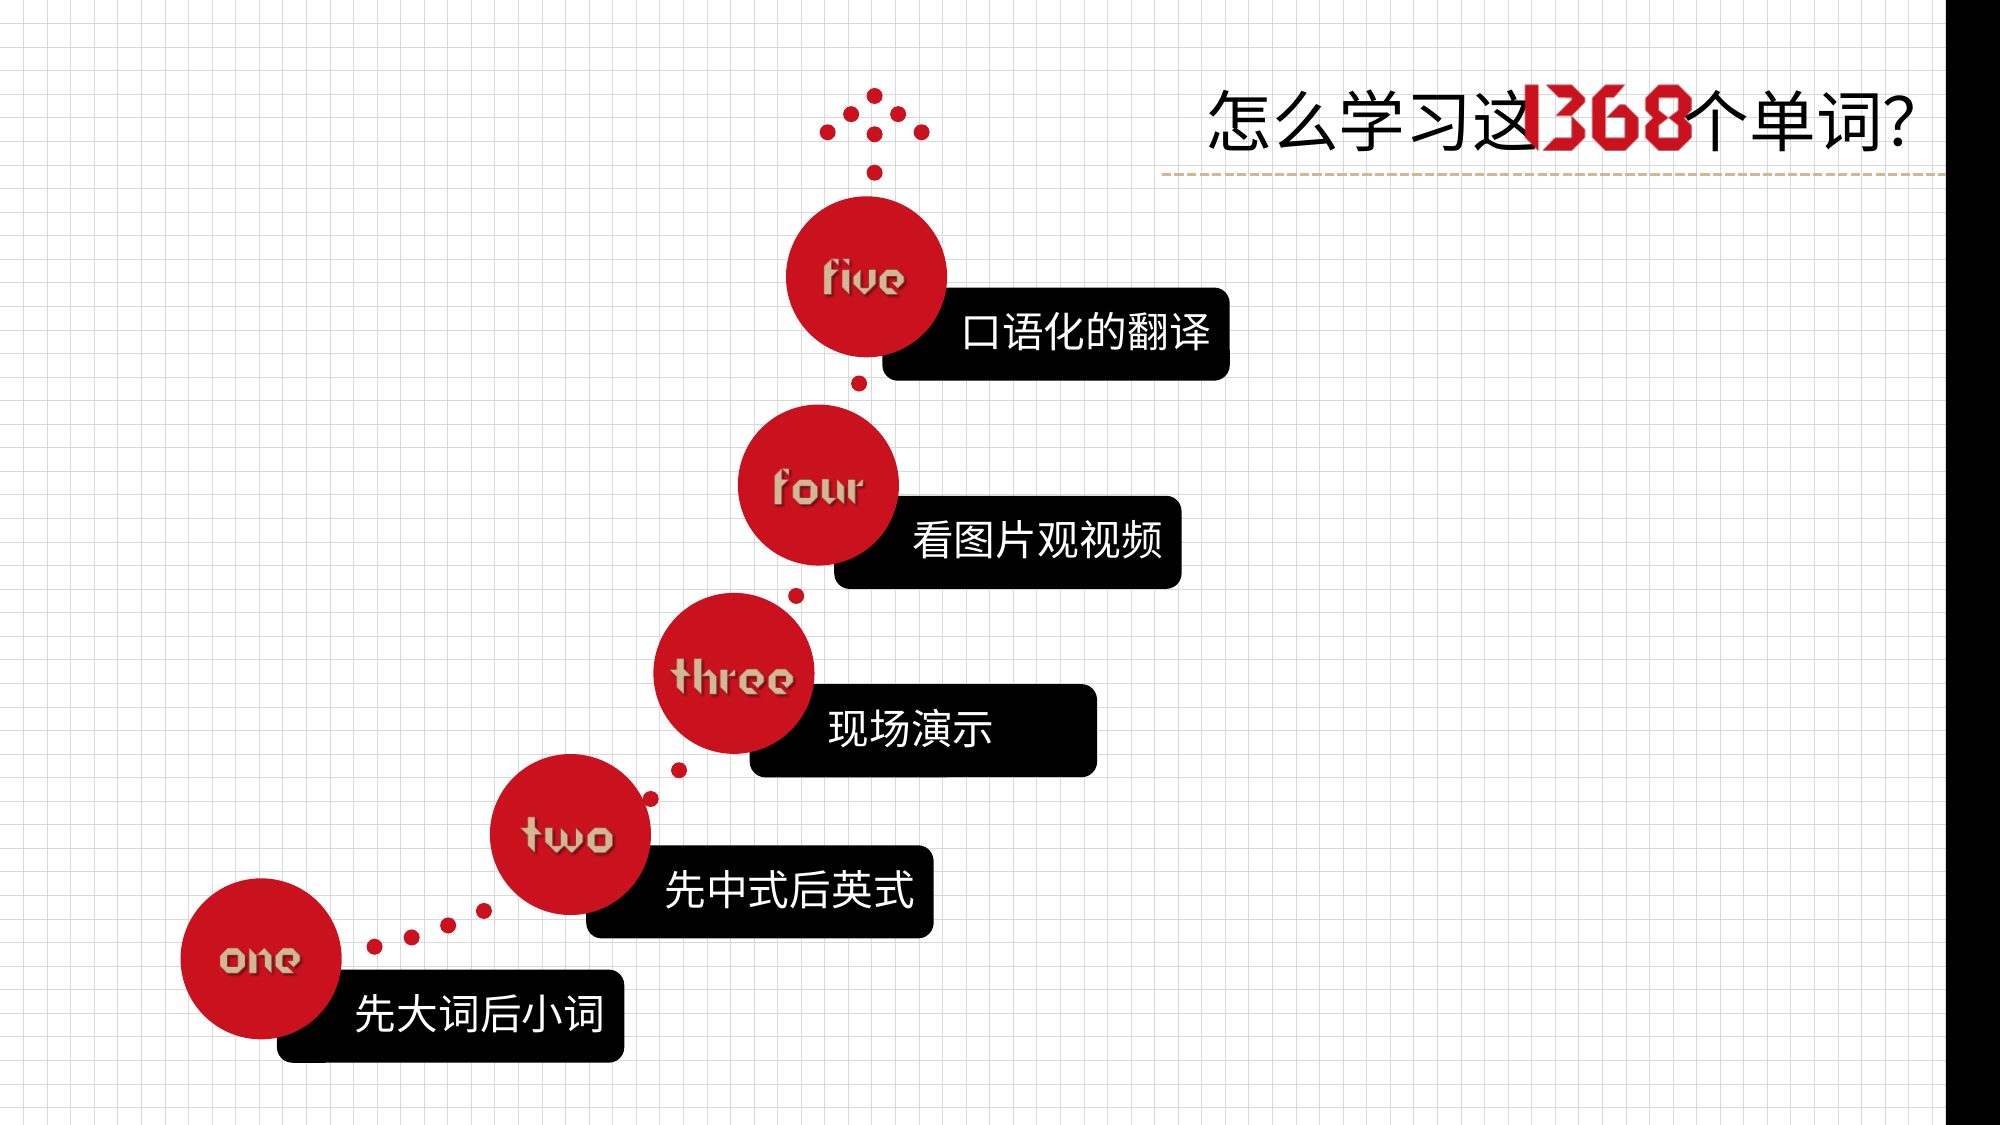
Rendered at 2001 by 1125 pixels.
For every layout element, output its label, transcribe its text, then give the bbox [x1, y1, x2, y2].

picture [637, 630, 834, 743]
picture [741, 440, 901, 553]
text_box 怎么学习这 个单词？ [1772, 47, 1965, 173]
text_box [1945, 0, 2000, 1125]
picture [790, 231, 946, 344]
picture [489, 789, 661, 902]
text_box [0, 47, 1772, 1104]
picture [1466, 36, 1750, 230]
picture [186, 909, 358, 1022]
